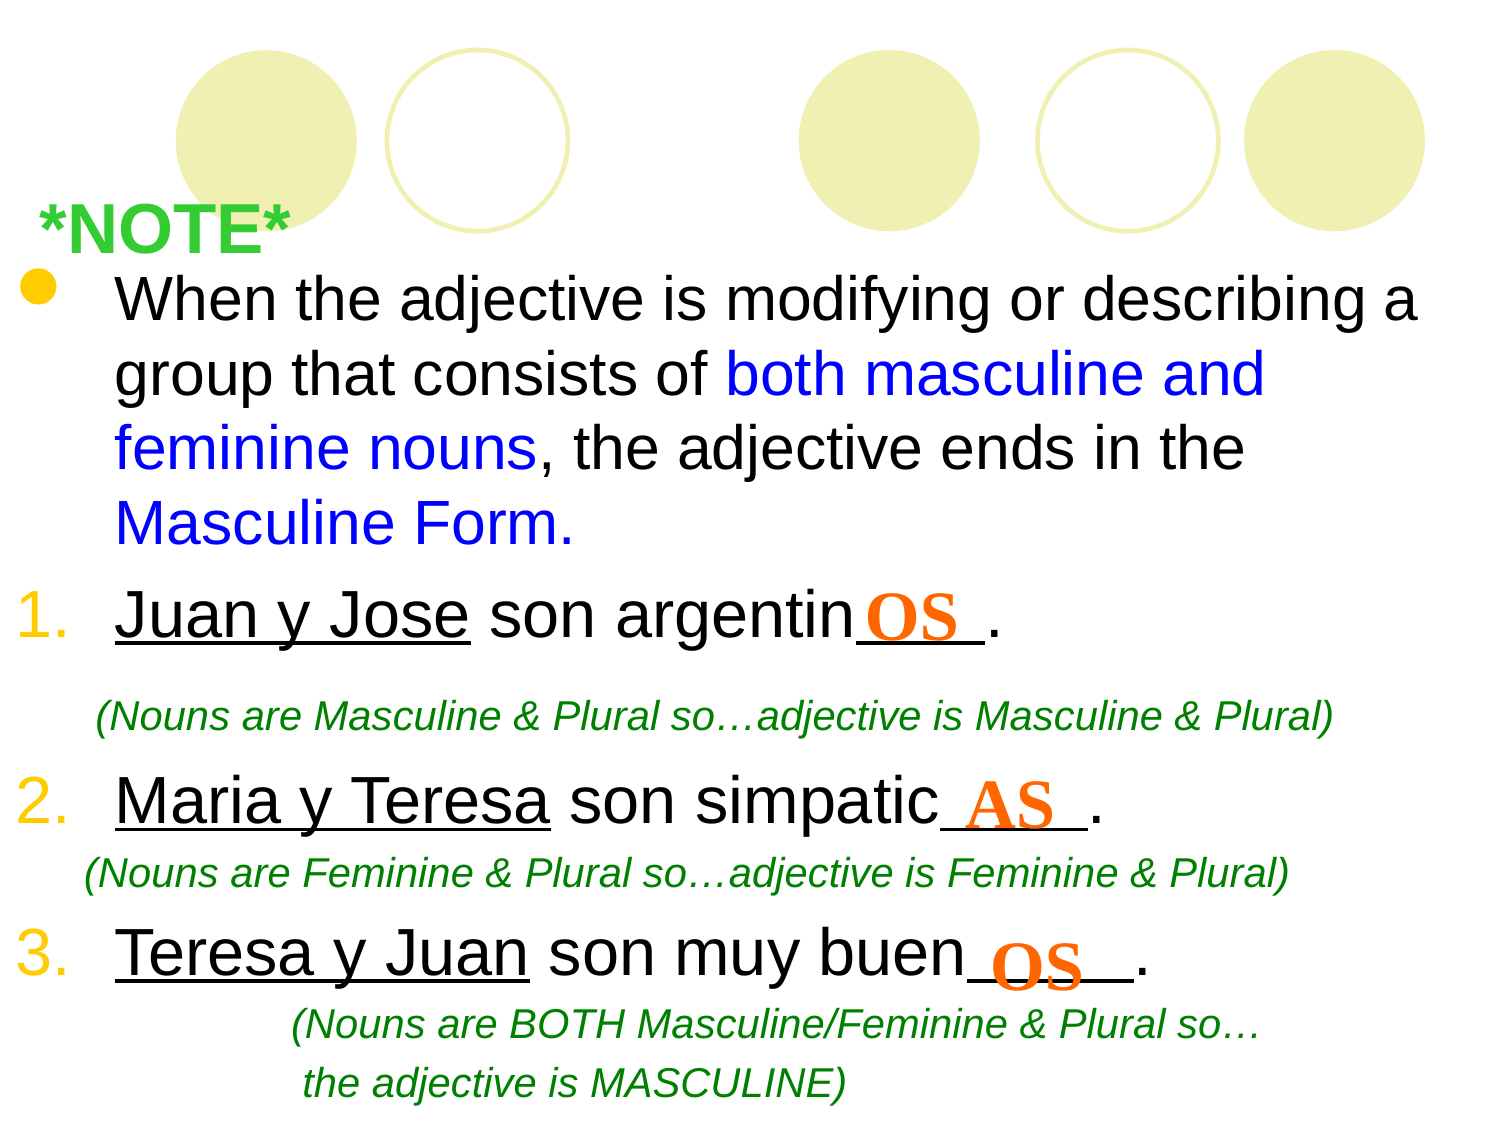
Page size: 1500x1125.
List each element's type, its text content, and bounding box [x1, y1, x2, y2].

text_box OS [974, 912, 1265, 1013]
title *NOTE* [24, 174, 1450, 249]
text_box AS [949, 749, 1240, 850]
list When the adjective is modifying or describing a group that consists of both masculine and feminine nouns, the adjective ends in the Masculine Form. Juan y Jose son argentin . (Nouns are Masculine & Plural so…adjective is Masculine & Plural) Maria y Teresa son simpatic . (Nouns are Feminine & Plural so…adjective is Feminine & Plural) Teresa y Juan son muy buen . (Nouns are BOTH Masculine/Feminine & Plural so… the adjective is MASCULINE) [0, 249, 1500, 1125]
text_box OS [849, 562, 1140, 663]
